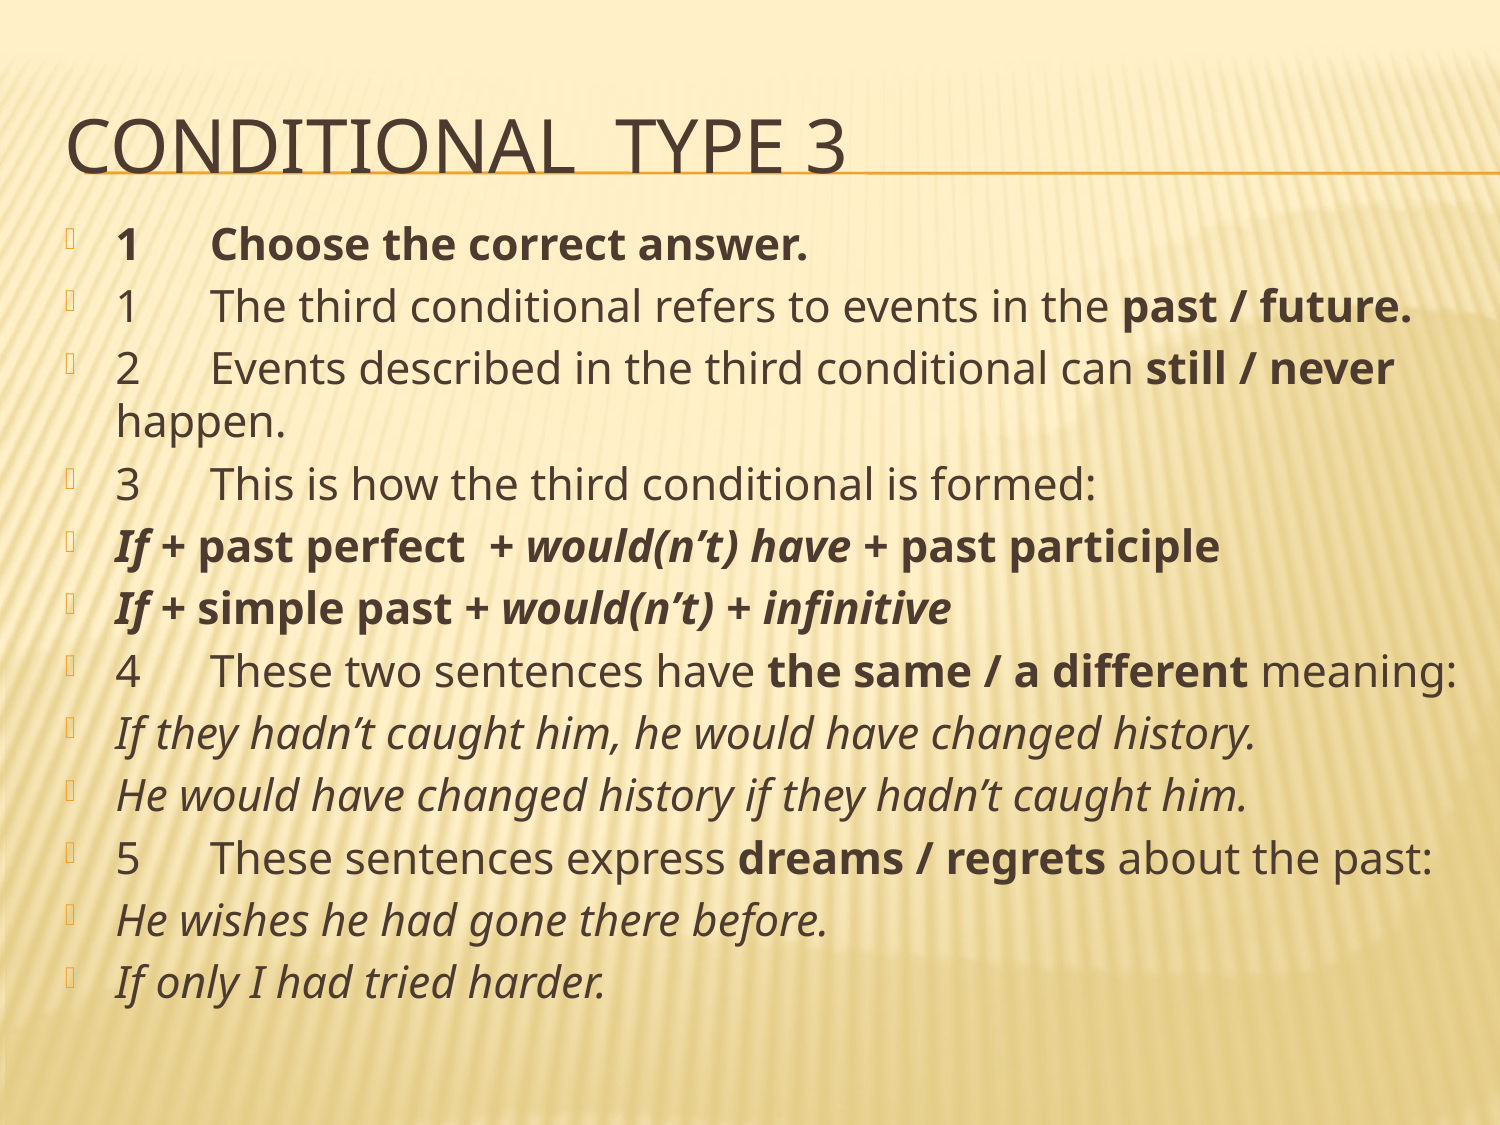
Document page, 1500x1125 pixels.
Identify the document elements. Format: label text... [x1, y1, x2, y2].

list 1 Choose the correct answer. 1 The third conditional refers to events in the past / future. 2 Events described in the third conditional can still / never happen. 3 This is how the third conditional is formed: If + past perfect + would(n’t) have + past participle If + simple past + would(n’t) + infinitive 4 These two sentences have the same / a different meaning: If they hadn’t caught him, he would have changed history. He would have changed history if they hadn’t caught him. 5 These sentences express dreams / regrets about the past: He wishes he had gone there before. If only I had tried harder. [50, 208, 1475, 1047]
title Conditional Type 3 [50, 75, 1475, 208]
